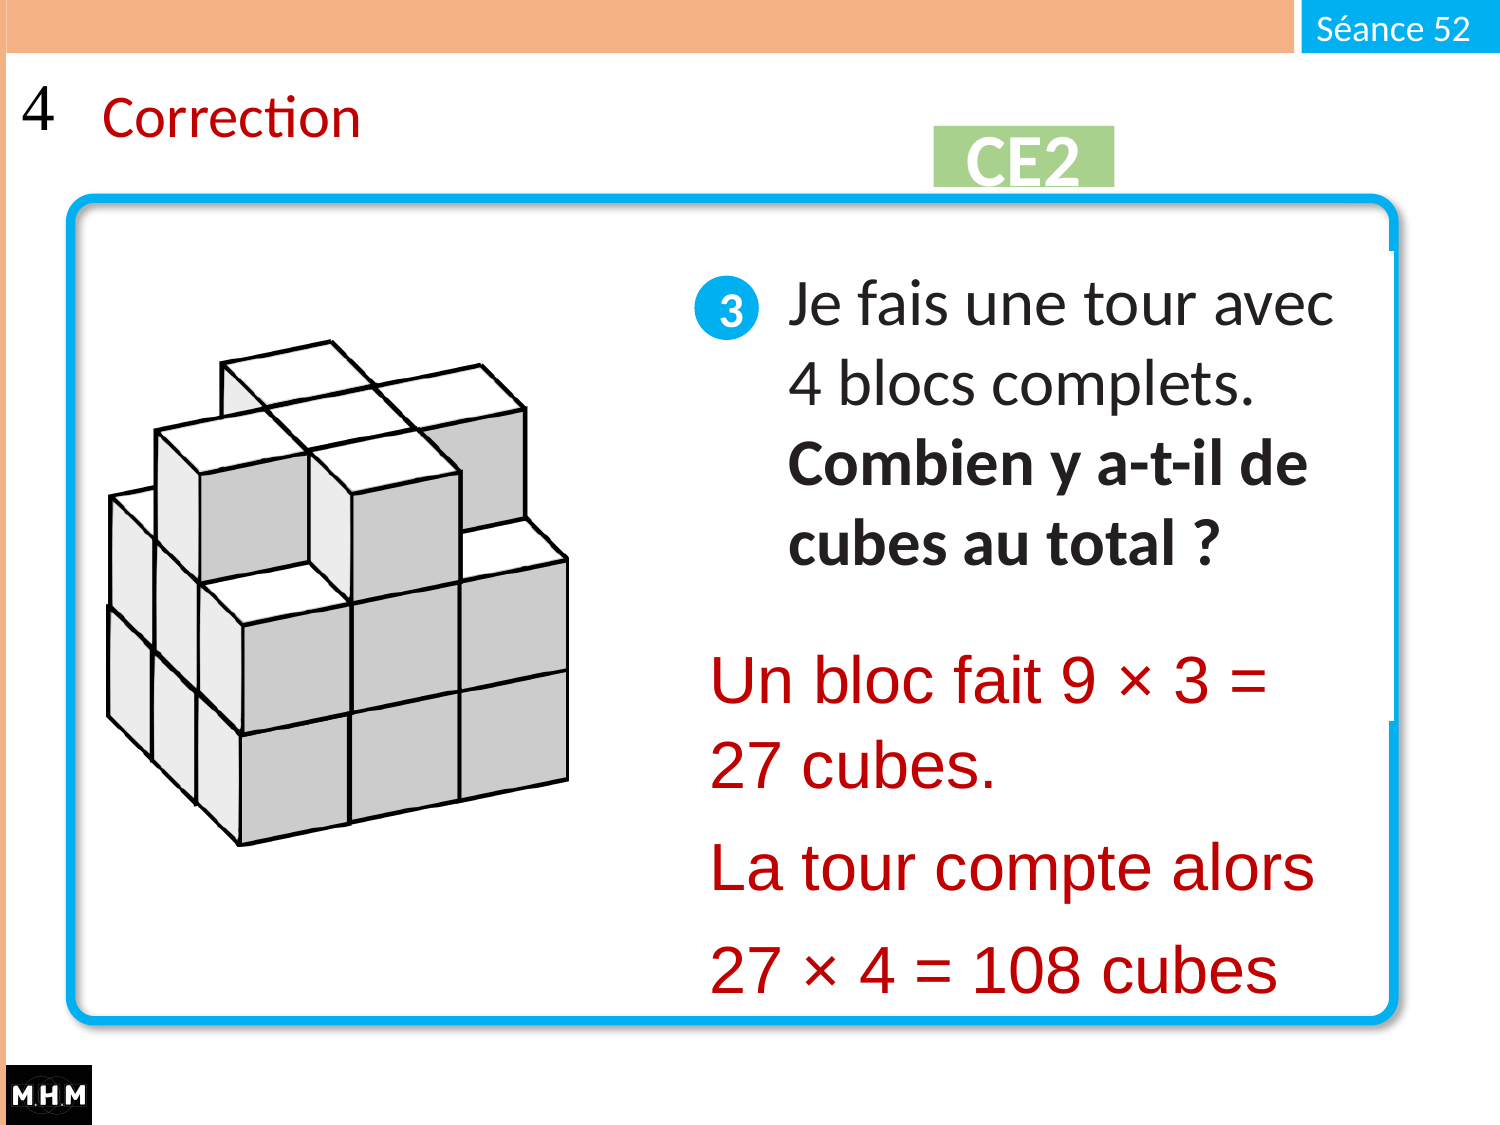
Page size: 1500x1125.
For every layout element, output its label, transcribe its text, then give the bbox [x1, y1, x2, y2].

text_box [69, 197, 1395, 1022]
text_box CE2 [933, 125, 1116, 188]
picture [6, 1065, 92, 1125]
text_box Un bloc fait 9 × 3 = 27 cubes. La tour compte alors 27 × 4 = 108 cubes [694, 623, 1336, 901]
text_box 3 [693, 274, 760, 342]
title Correction [87, 32, 1382, 158]
picture [106, 339, 569, 847]
text_box Je fais une tour avec 4 blocs complets. Combien y a-t-il de cubes au total ? [773, 251, 1394, 721]
